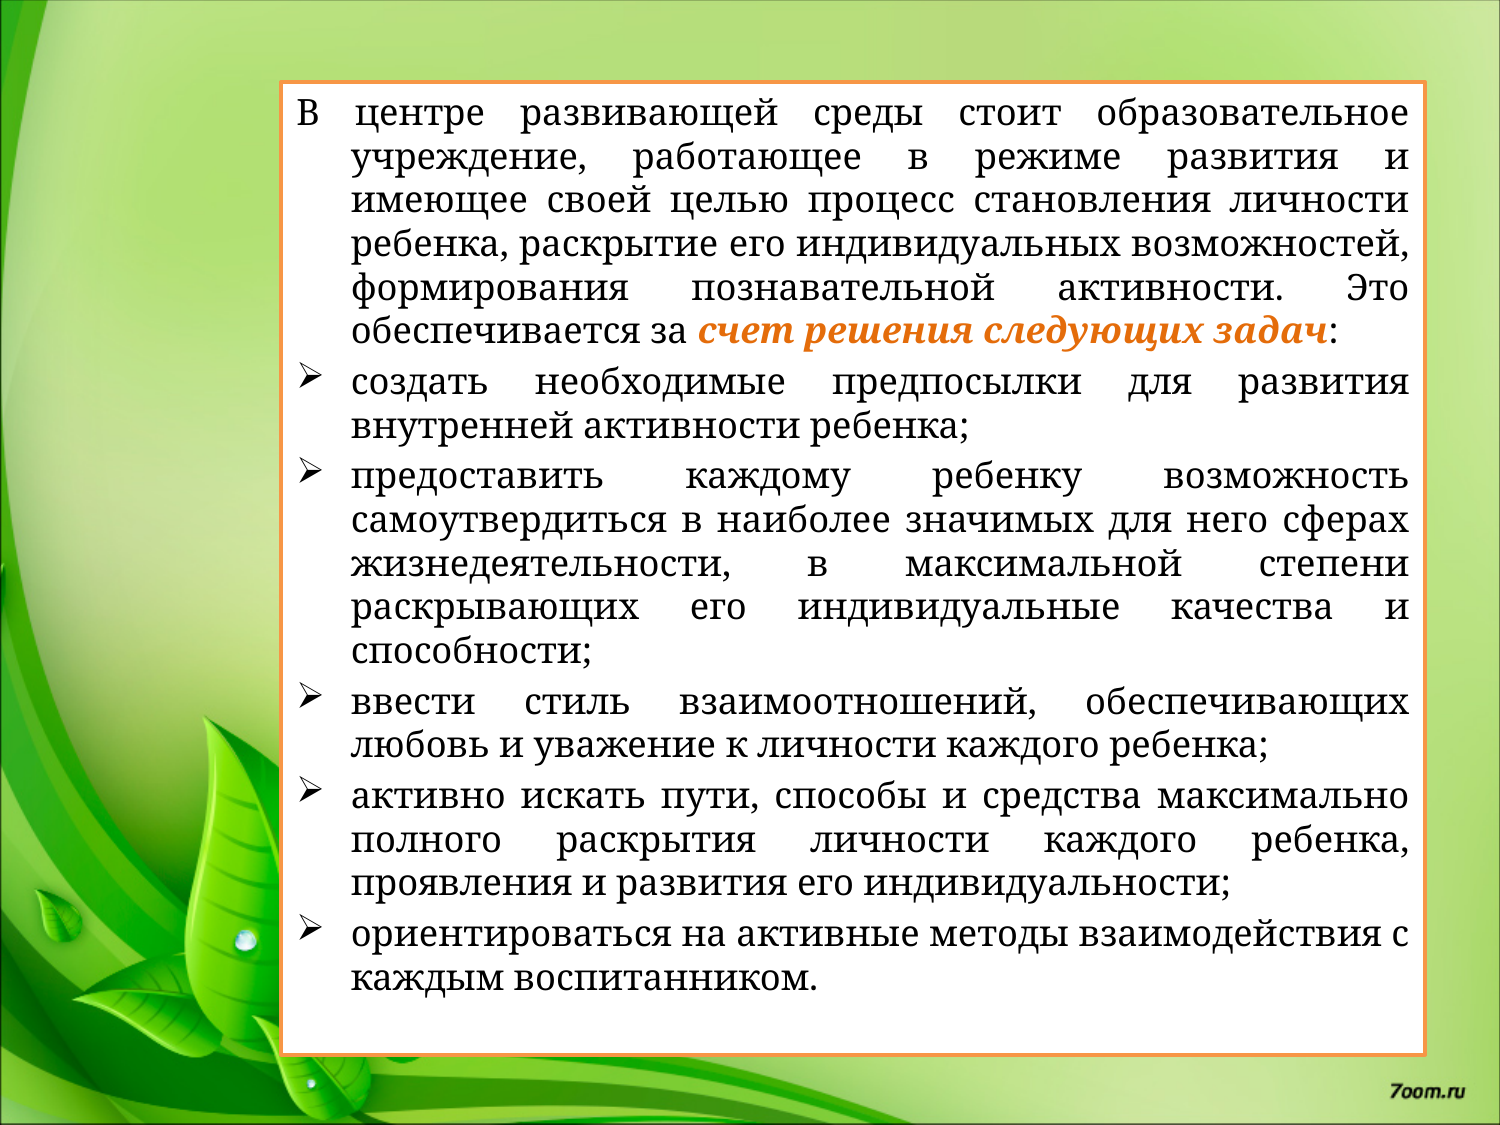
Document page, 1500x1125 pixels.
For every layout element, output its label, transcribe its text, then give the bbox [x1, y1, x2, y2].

picture [0, 0, 1500, 1125]
list В центре развивающей среды стоит образовательное учреждение, работающее в режиме развития и имеющее своей целью процесс становления личности ребенка, раскрытие его индивидуальных возможностей, формирования познавательной активности. Это обеспечивается за счет решения следующих задач: создать необходимые предпосылки для развития внутренней активности ребенка; предоставить каждому ребенку возможность самоутвердиться в наиболее значимых для него сферах жизнедеятельности, в максимальной степени раскрывающих его индивидуальные качества и способности; ввести стиль взаимоотношений, обеспечивающих любовь и уважение к личности каждого ребенка; активно искать пути, способы и средства максимально полного раскрытия личности каждого ребенка, проявления и развития его индивидуальности; ориентироваться на активные методы взаимодействия с каждым воспитанником. [279, 80, 1427, 1057]
